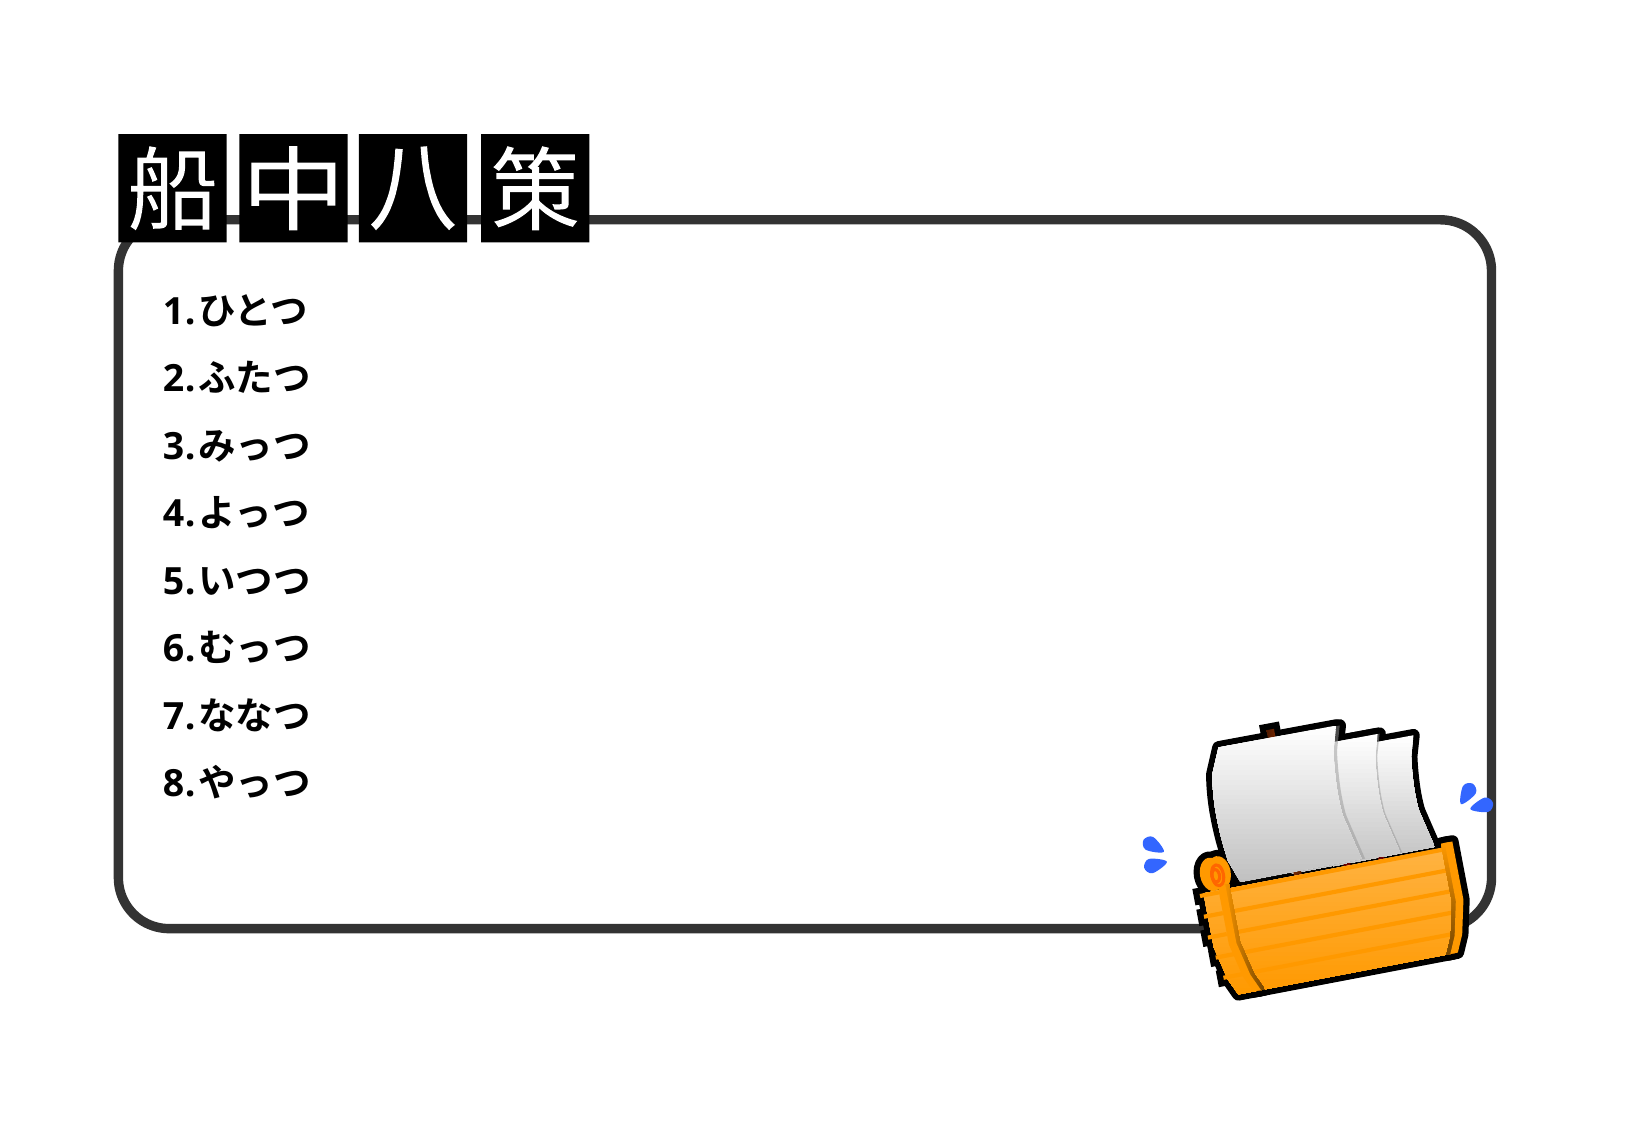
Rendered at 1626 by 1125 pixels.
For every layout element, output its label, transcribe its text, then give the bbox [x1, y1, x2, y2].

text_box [1137, 721, 1492, 976]
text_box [118, 134, 590, 243]
text_box ひとつ ふたつ みっつ よっつ いつつ むっつ ななつ やっつ [118, 219, 1492, 929]
